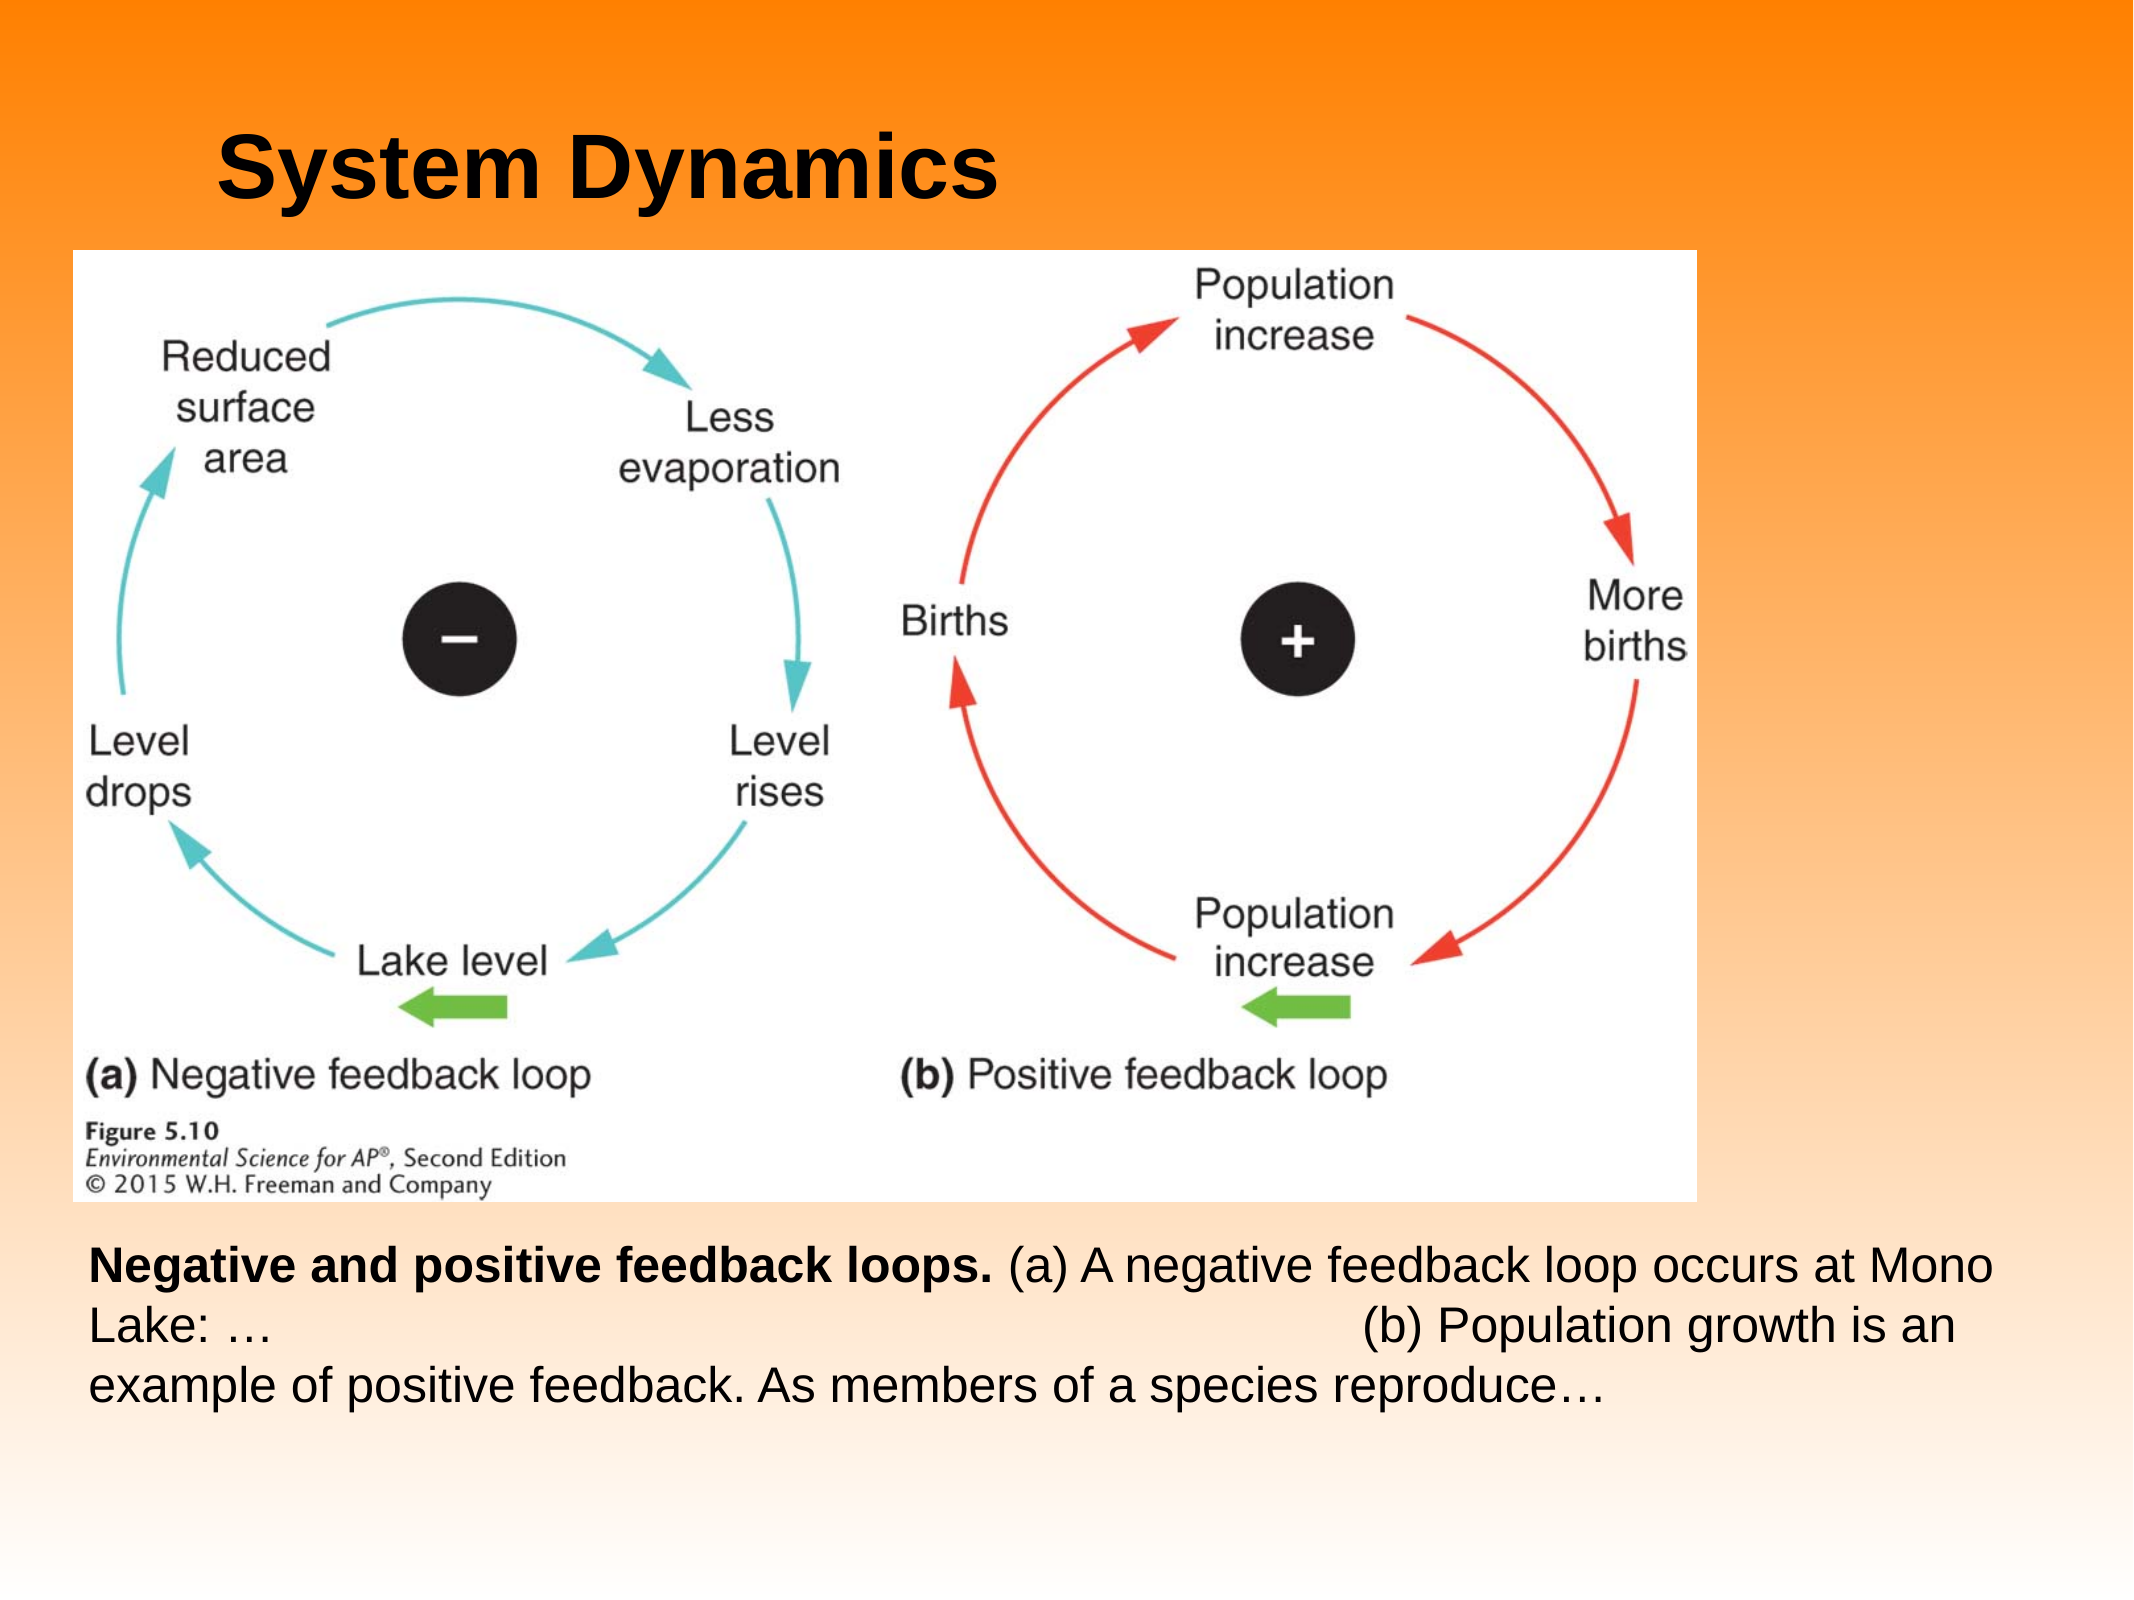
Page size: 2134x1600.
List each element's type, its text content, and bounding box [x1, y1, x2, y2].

picture [73, 250, 1697, 1203]
text_box Negative and positive feedback loops. (a) A negative feedback loop occurs at Mono Lake: … (b) Population growth is an example of positive feedback. As members of a species reproduce… [73, 1225, 2096, 1421]
title System Dynamics [208, 14, 1925, 420]
